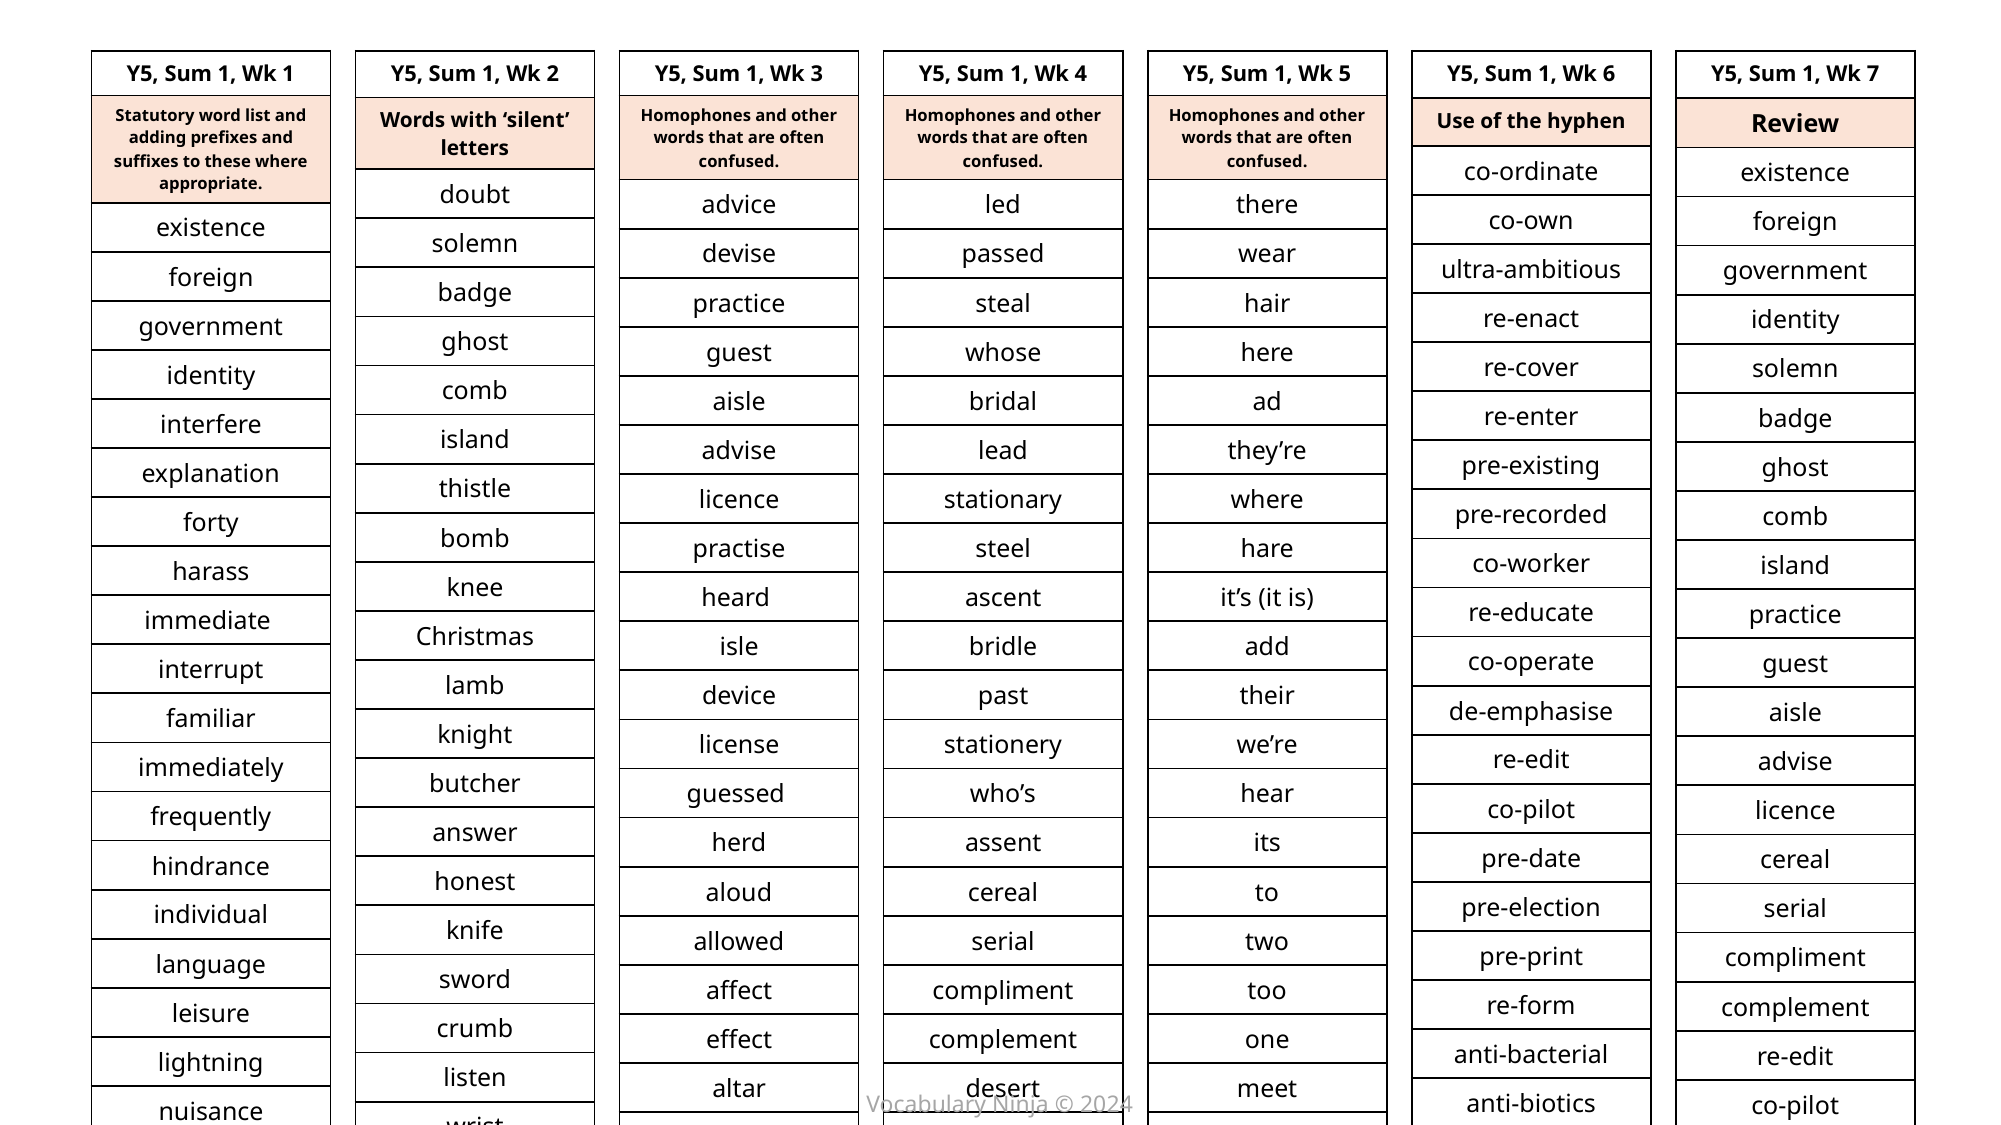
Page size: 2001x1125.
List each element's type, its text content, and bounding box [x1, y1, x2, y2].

table_cell foreign [92, 253, 330, 300]
table_cell alter [620, 1113, 851, 1125]
table_cell two [1149, 917, 1386, 964]
table_cell add [1149, 622, 1386, 669]
table_header Y5, Sum 1, Wk 3 [620, 52, 858, 95]
table_cell assent [884, 818, 1122, 866]
table_cell butcher [356, 759, 594, 806]
table_cell anti-bacterial [1413, 1030, 1650, 1077]
table_cell existence [92, 204, 330, 251]
table_cell ad [1149, 377, 1386, 424]
table_cell ghost [1677, 443, 1914, 490]
table_cell they’re [1149, 426, 1386, 473]
table_header Y5, Sum 1, Wk 5 [1149, 52, 1386, 95]
text_box Vocabulary Ninja © 2024 [851, 1082, 1149, 1125]
table_cell hair [1149, 279, 1386, 326]
table_cell re-educate [1413, 588, 1650, 636]
table_cell anti-biotics [1413, 1079, 1650, 1125]
table_cell honest [356, 857, 594, 904]
table_cell co-own [1413, 196, 1650, 243]
table_cell identity [1677, 296, 1914, 343]
table_cell led [884, 180, 1122, 228]
table_cell Homophones and other words that are often confused. [884, 96, 1122, 179]
table_cell comb [356, 366, 594, 414]
table_header Y5, Sum 1, Wk 7 [1677, 52, 1914, 97]
table_cell serial [884, 917, 1122, 964]
table_cell explanation [92, 449, 330, 496]
table_header Y5, Sum 1, Wk 6 [1413, 52, 1650, 97]
table_cell Words with ‘silent’ letters [356, 98, 594, 168]
table_cell there [1149, 180, 1386, 228]
table_cell hare [1149, 524, 1386, 571]
table_cell effect [620, 1015, 858, 1062]
table_cell hindrance [92, 841, 330, 889]
table_cell wear [1149, 230, 1386, 277]
table_cell hear [1149, 769, 1386, 817]
table_cell steal [884, 279, 1122, 326]
table_cell lead [884, 426, 1122, 473]
table_header Y5, Sum 1, Wk 2 [356, 52, 594, 97]
table_cell government [1677, 246, 1914, 294]
table_cell compliment [884, 966, 1122, 1013]
table_cell re-form [1413, 981, 1650, 1028]
table_cell answer [356, 808, 594, 855]
table_cell aisle [620, 377, 858, 424]
table_cell co-pilot [1677, 1081, 1914, 1125]
table_cell pre-print [1413, 932, 1650, 979]
table_cell bridle [884, 622, 1122, 669]
table_cell we’re [1149, 720, 1386, 768]
table_cell bridal [884, 377, 1122, 424]
table_cell desert [884, 1064, 1122, 1082]
table_cell Christmas [356, 612, 594, 659]
table_cell guest [620, 328, 858, 375]
table_cell meat [1149, 1113, 1386, 1125]
table_cell knight [356, 710, 594, 757]
table_cell foreign [1677, 197, 1914, 245]
table_cell herd [620, 818, 858, 866]
table_cell frequently [92, 792, 330, 840]
table_cell complement [884, 1015, 1122, 1062]
table_cell guessed [620, 769, 858, 817]
table_cell affect [620, 966, 858, 1013]
table_cell practise [620, 524, 858, 571]
table_cell meet [1149, 1064, 1386, 1111]
table_cell whose [884, 328, 1122, 375]
table_cell identity [92, 351, 330, 398]
table_cell stationary [884, 475, 1122, 522]
table_cell comb [1677, 492, 1914, 539]
table_cell practice [1677, 590, 1914, 637]
table_header Y5, Sum 1, Wk 4 [884, 52, 1122, 95]
table_cell steel [884, 524, 1122, 571]
table_cell knife [356, 906, 594, 954]
table_cell device [620, 671, 858, 719]
table_cell crumb [356, 1004, 594, 1052]
table_cell ghost [356, 317, 594, 365]
table_cell re-edit [1413, 736, 1650, 783]
table_cell co-worker [1413, 539, 1650, 587]
table_cell Homophones and other words that are often confused. [620, 96, 858, 179]
table_cell badge [356, 268, 594, 316]
table_cell aisle [1677, 688, 1914, 735]
table_cell guest [1677, 639, 1914, 686]
table_cell pre-existing [1413, 441, 1650, 488]
table_cell doubt [356, 170, 594, 217]
table_cell listen [356, 1053, 594, 1101]
table_cell leisure [92, 989, 330, 1036]
table_cell lamb [356, 661, 594, 708]
table_cell cereal [884, 868, 1122, 915]
table_cell thistle [356, 465, 594, 512]
table_cell immediately [92, 743, 330, 791]
table_cell complement [1677, 983, 1914, 1030]
table_cell solemn [1677, 345, 1914, 392]
table_cell stationery [884, 720, 1122, 768]
table_cell re-edit [1677, 1032, 1914, 1079]
table_cell ascent [884, 573, 1122, 620]
table_cell badge [1677, 394, 1914, 441]
table_cell island [356, 415, 594, 463]
table_cell wrist [356, 1103, 594, 1125]
table_cell it’s (it is) [1149, 573, 1386, 620]
table_cell ultra-ambitious [1413, 245, 1650, 292]
table_cell Review [1677, 99, 1914, 147]
table_cell Homophones and other words that are often confused. [1149, 96, 1386, 179]
table_cell advise [620, 426, 858, 473]
table_cell pre-election [1413, 883, 1650, 930]
table_cell altar [620, 1064, 858, 1111]
table_cell island [1677, 541, 1914, 588]
table_cell past [884, 671, 1122, 719]
table_cell compliment [1677, 933, 1914, 981]
table_cell who’s [884, 769, 1122, 817]
table_cell pre-recorded [1413, 490, 1650, 538]
table_cell co-operate [1413, 637, 1650, 685]
table_cell too [1149, 966, 1386, 1013]
table_cell de-emphasise [1413, 687, 1650, 734]
table_cell heard [620, 573, 858, 620]
table_cell one [1149, 1015, 1386, 1062]
table_cell license [620, 720, 858, 768]
table_cell devise [620, 230, 858, 277]
table_cell cereal [1677, 835, 1914, 883]
table_cell language [92, 940, 330, 987]
table_cell advise [1677, 737, 1914, 784]
table_cell passed [884, 230, 1122, 277]
table_cell co-ordinate [1413, 147, 1650, 194]
table_cell interfere [92, 400, 330, 447]
table_cell their [1149, 671, 1386, 719]
table_cell advice [620, 180, 858, 228]
table_cell interrupt [92, 645, 330, 692]
table_cell immediate [92, 596, 330, 643]
table_cell lightning [92, 1038, 330, 1085]
table_cell existence [1677, 148, 1914, 196]
table_cell harass [92, 547, 330, 594]
table_cell solemn [356, 219, 594, 266]
table_cell re-cover [1413, 343, 1650, 390]
table_cell its [1149, 818, 1386, 866]
table_cell nuisance [92, 1087, 330, 1125]
table_cell sword [356, 955, 594, 1003]
table_cell licence [620, 475, 858, 522]
table_cell bomb [356, 514, 594, 561]
table_cell re-enter [1413, 392, 1650, 439]
table_cell forty [92, 498, 330, 545]
table_cell isle [620, 622, 858, 669]
table_cell pre-date [1413, 834, 1650, 881]
table_cell Statutory word list and adding prefixes and suffixes to these where appropriate. [92, 96, 330, 202]
table_cell serial [1677, 884, 1914, 932]
table_cell individual [92, 891, 330, 938]
table_cell practice [620, 279, 858, 326]
table_cell aloud [620, 868, 858, 915]
table_cell familiar [92, 694, 330, 742]
table_cell knee [356, 563, 594, 610]
table_cell government [92, 302, 330, 349]
table_cell to [1149, 868, 1386, 915]
table_cell here [1149, 328, 1386, 375]
table_header Y5, Sum 1, Wk 1 [92, 52, 330, 95]
table_cell licence [1677, 786, 1914, 834]
table_cell where [1149, 475, 1386, 522]
table_cell re-enact [1413, 294, 1650, 341]
table_cell co-pilot [1413, 785, 1650, 832]
table_cell allowed [620, 917, 858, 964]
table_cell Use of the hyphen [1413, 99, 1650, 145]
